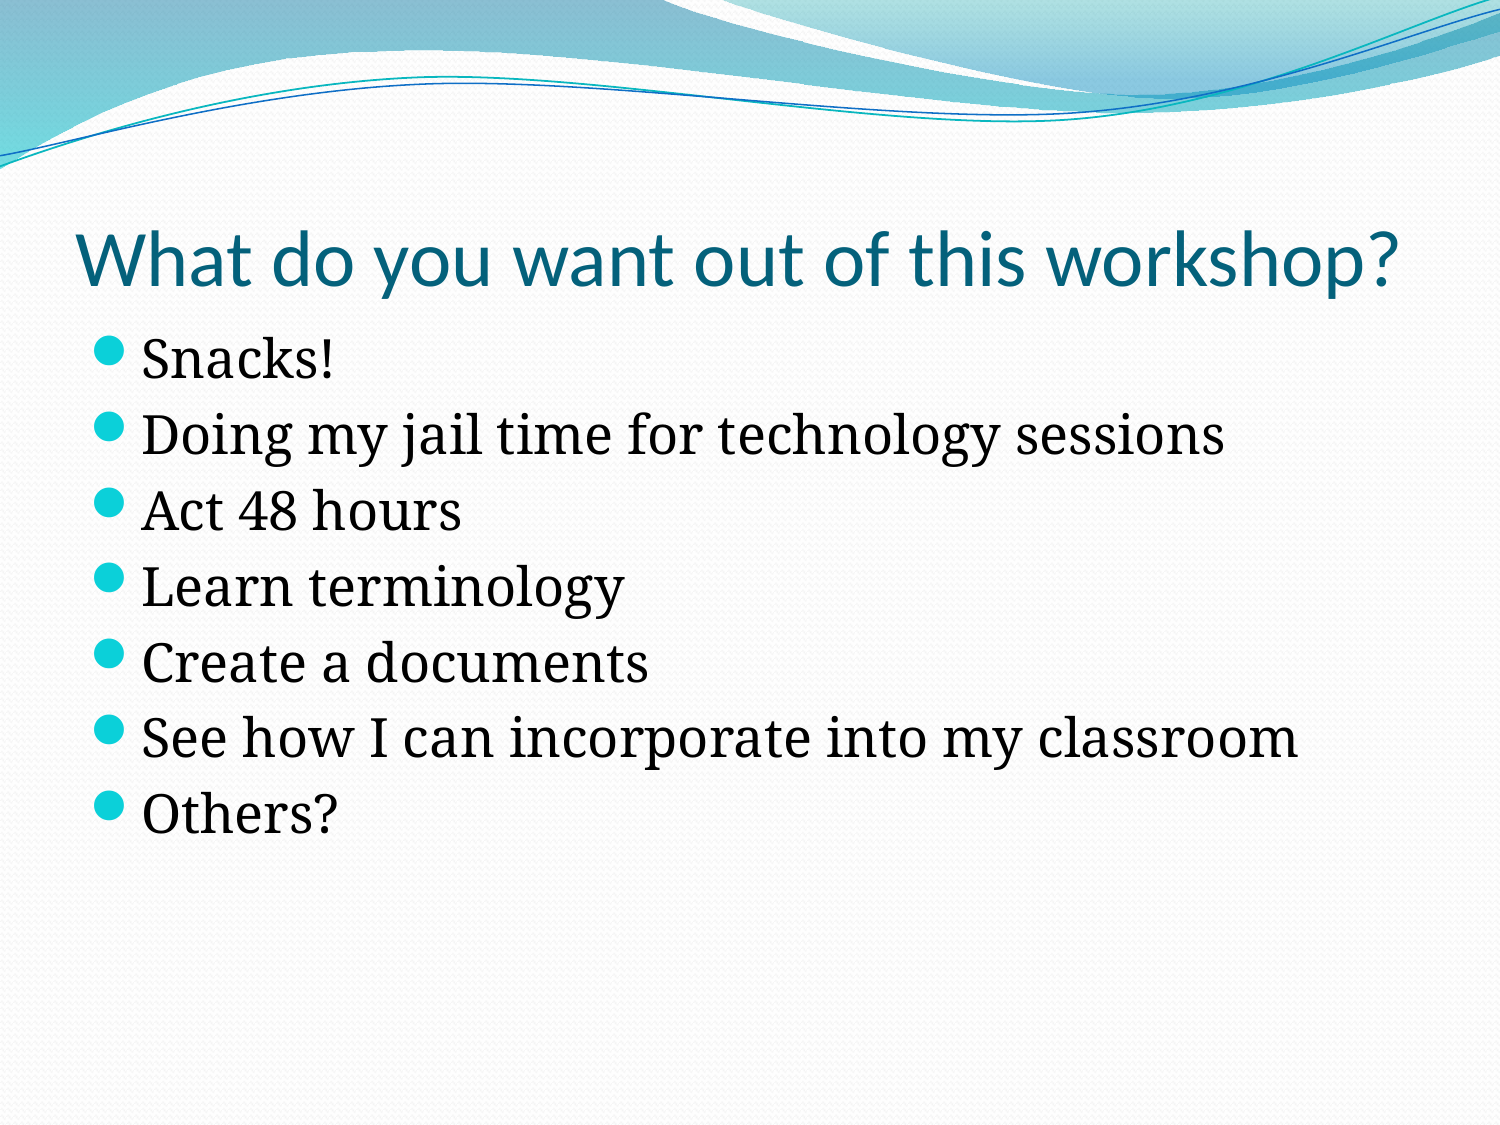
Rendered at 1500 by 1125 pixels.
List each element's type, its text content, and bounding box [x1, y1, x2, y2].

title What do you want out of this workshop? [75, 115, 1425, 303]
list Snacks! Doing my jail time for technology sessions Act 48 hours Learn terminology Create a documents See how I can incorporate into my classroom Others? [75, 317, 1425, 1038]
